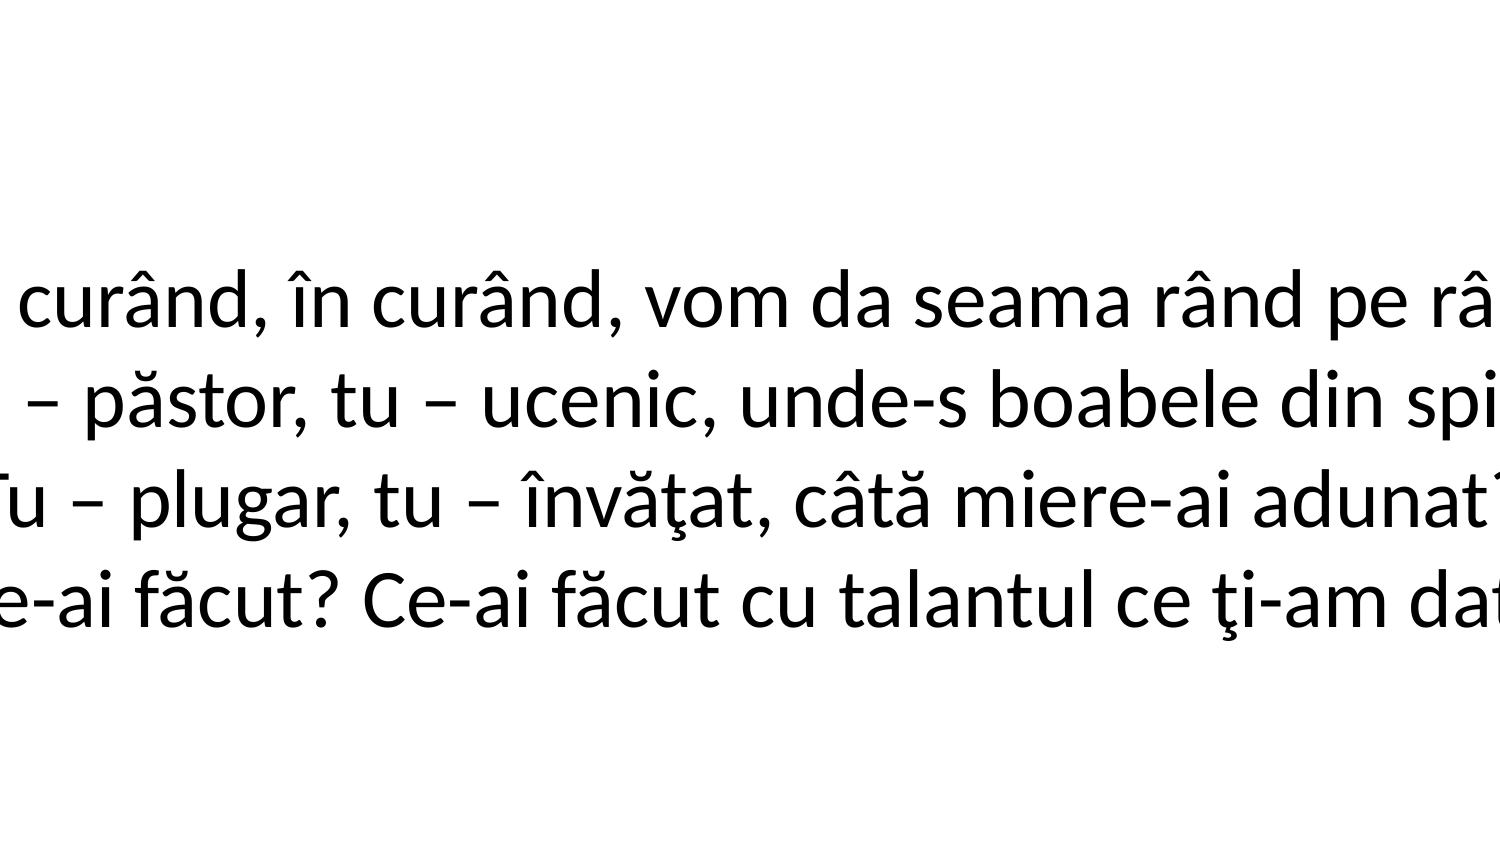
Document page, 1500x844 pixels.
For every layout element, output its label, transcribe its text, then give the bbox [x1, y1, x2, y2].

text_box 4. În curând, în curând, vom da seama rând pe rând... Tu – păstor, tu – ucenic, unde-s boabele din spic? Tu – plugar, tu – învăţat, câtă miere-ai adunat? ,,Ce-ai făcut? Ce-ai făcut cu talantul ce ţi-am dat?” [0, 192, 1500, 652]
